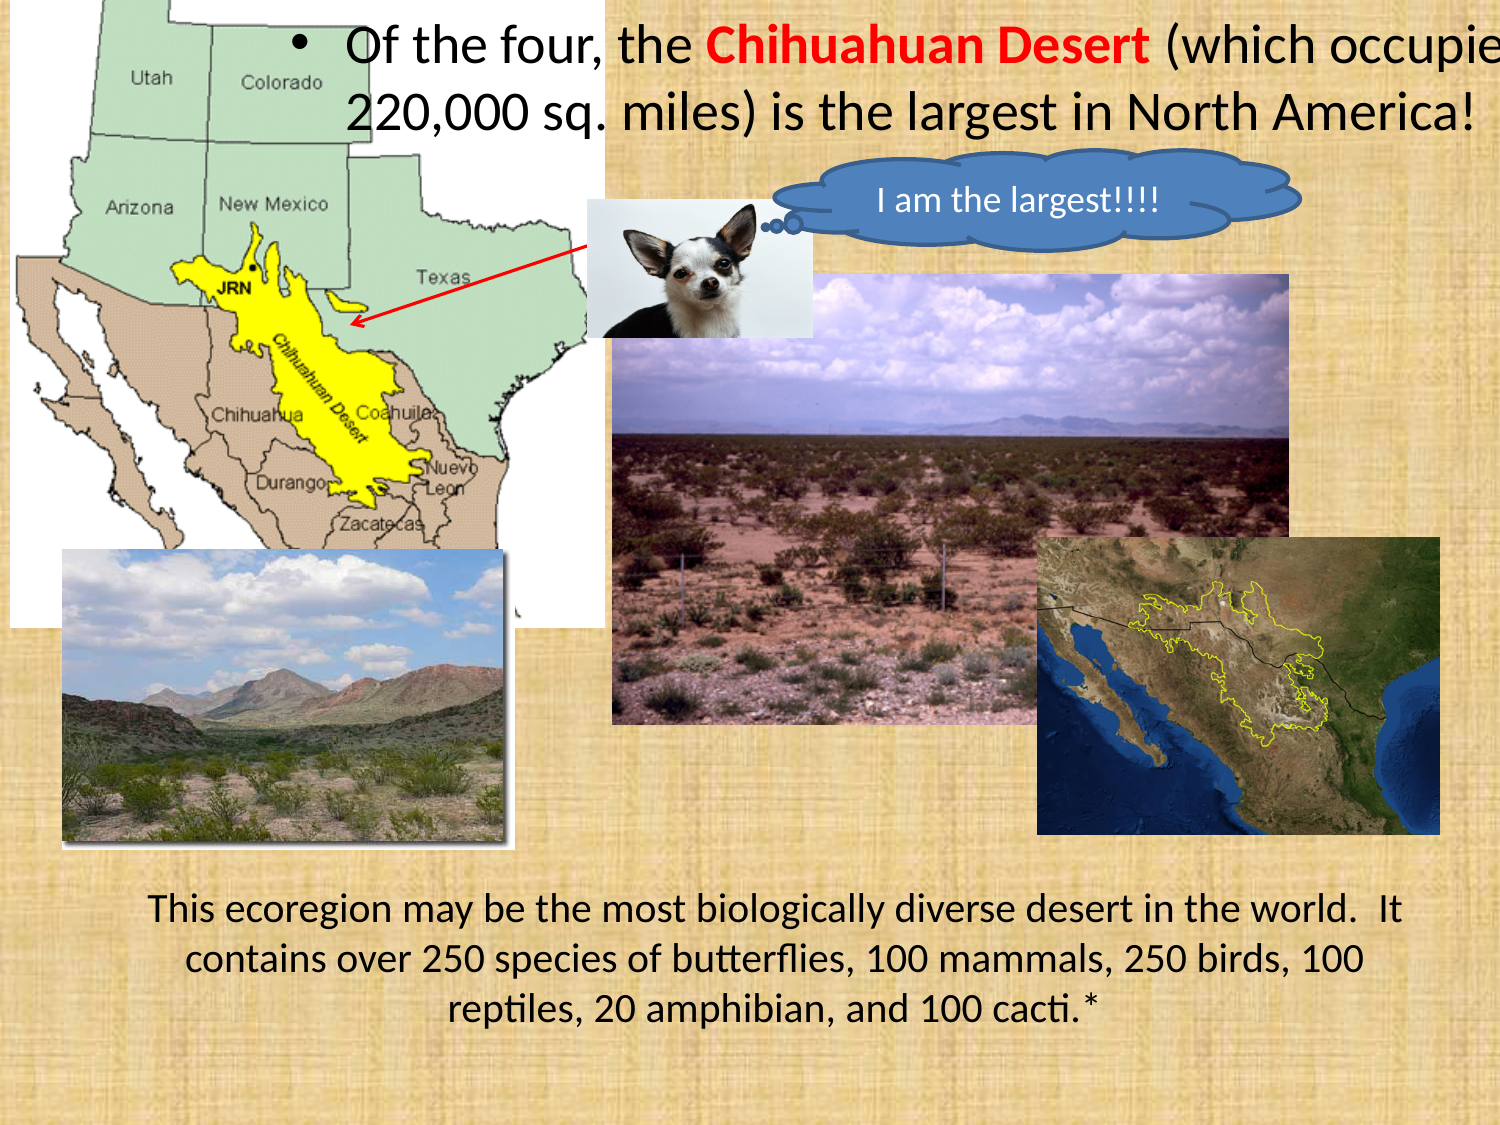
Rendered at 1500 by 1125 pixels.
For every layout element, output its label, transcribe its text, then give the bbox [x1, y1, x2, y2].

text_box I am the largest!!!! [772, 148, 1303, 253]
picture [0, 0, 1500, 1125]
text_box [349, 237, 582, 326]
title This ecoregion may be the most biologically diverse desert in the world. It contains over 250 species of butterflies, 100 mammals, 250 birds, 100 reptiles, 20 amphibian, and 100 cacti.* [99, 862, 1450, 1050]
list Of the four, the Chihuahuan Desert (which occupies 220,000 sq. miles) is the largest in North America! [610, 0, 1500, 188]
